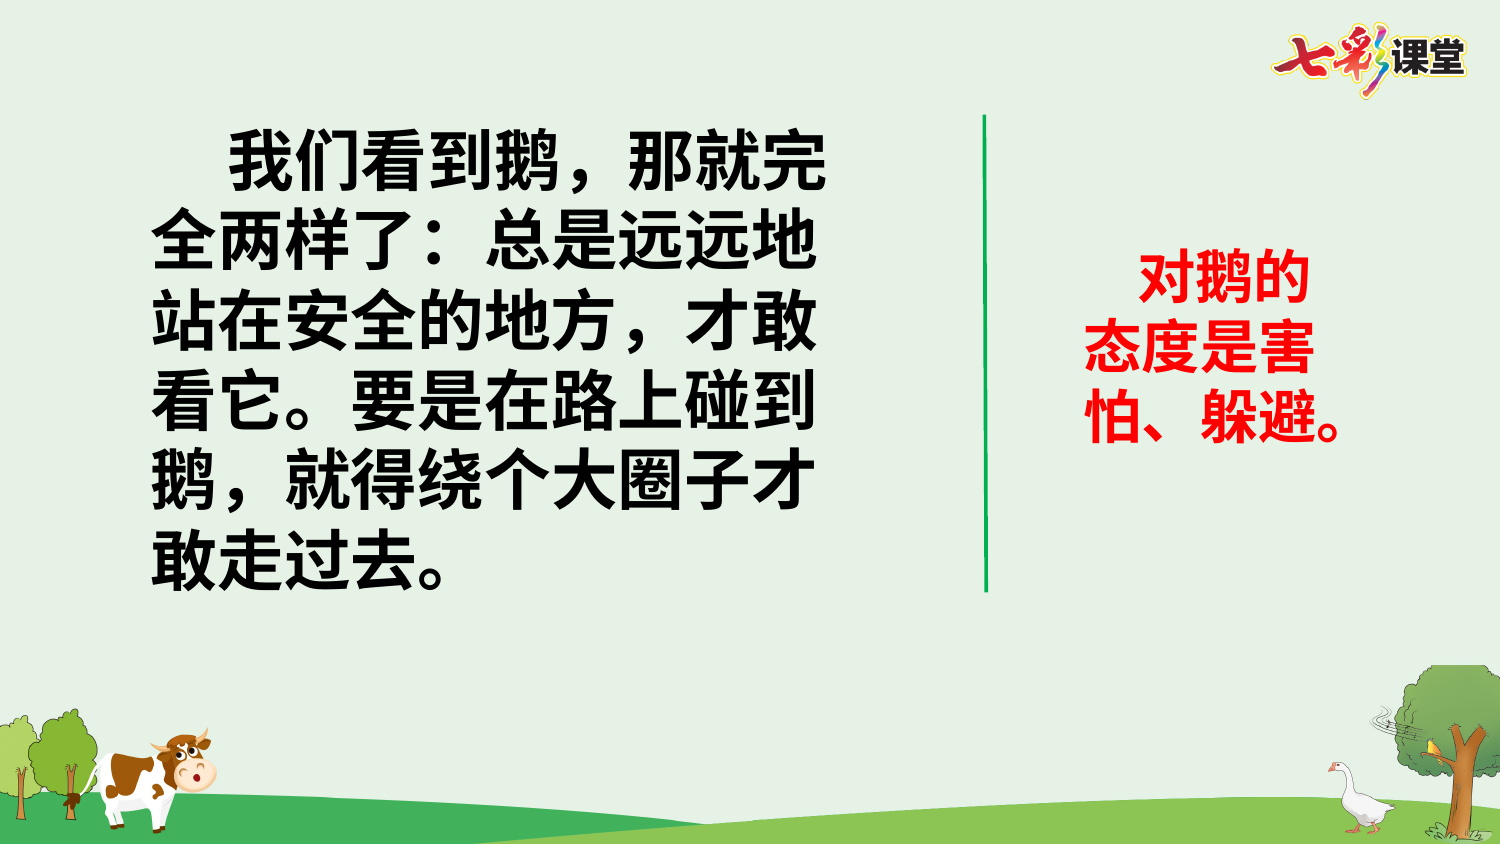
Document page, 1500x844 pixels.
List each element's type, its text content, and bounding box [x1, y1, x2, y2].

text_box 我们看到鹅，那就完全两样了：总是远远地站在安全的地方，才敢看它。要是在路上碰到鹅，就得绕个大圈子才敢走过去。 [135, 111, 868, 606]
text_box 对鹅的态度是害怕、躲避。 [1068, 232, 1365, 458]
picture [0, 0, 1500, 844]
